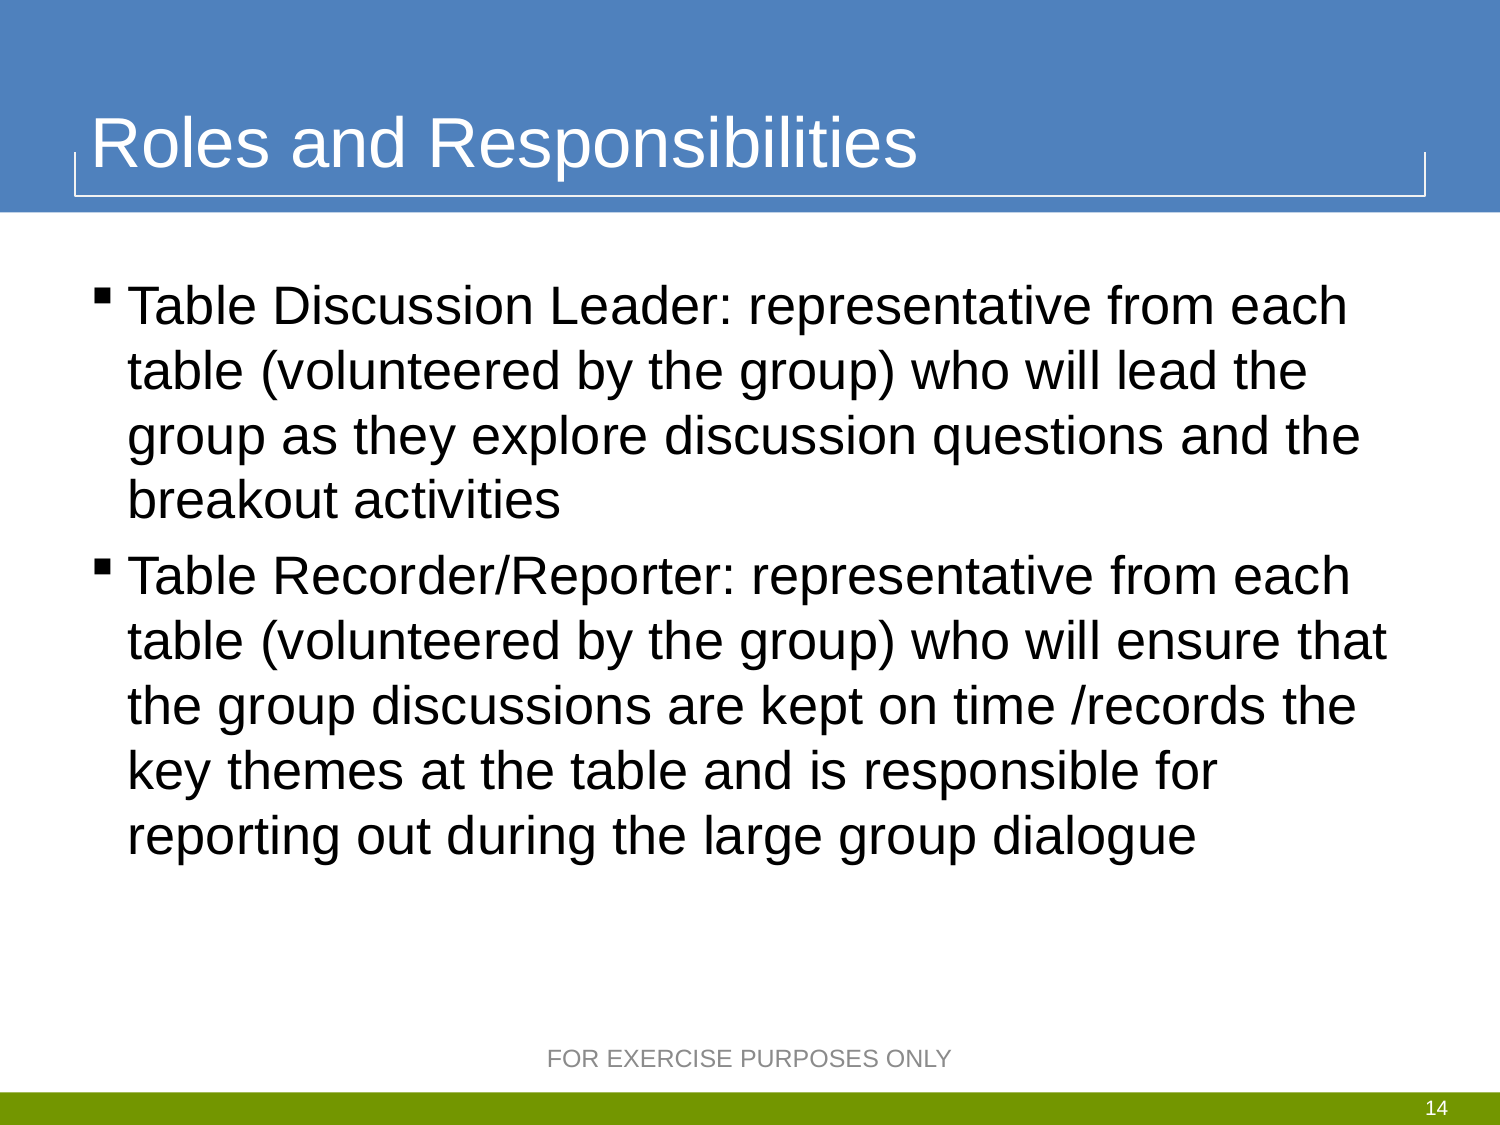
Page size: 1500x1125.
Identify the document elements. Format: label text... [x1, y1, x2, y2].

footer FOR EXERCISE PURPOSES ONLY [512, 1042, 988, 1103]
title Roles and Responsibilities [74, 44, 1426, 233]
list Table Discussion Leader: representative from each table (volunteered by the group) who will lead the group as they explore discussion questions and the breakout activities Table Recorder/Reporter: representative from each table (volunteered by the group) who will ensure that the group discussions are kept on time /records the key themes at the table and is responsible for reporting out during the large group dialogue [74, 262, 1426, 1006]
